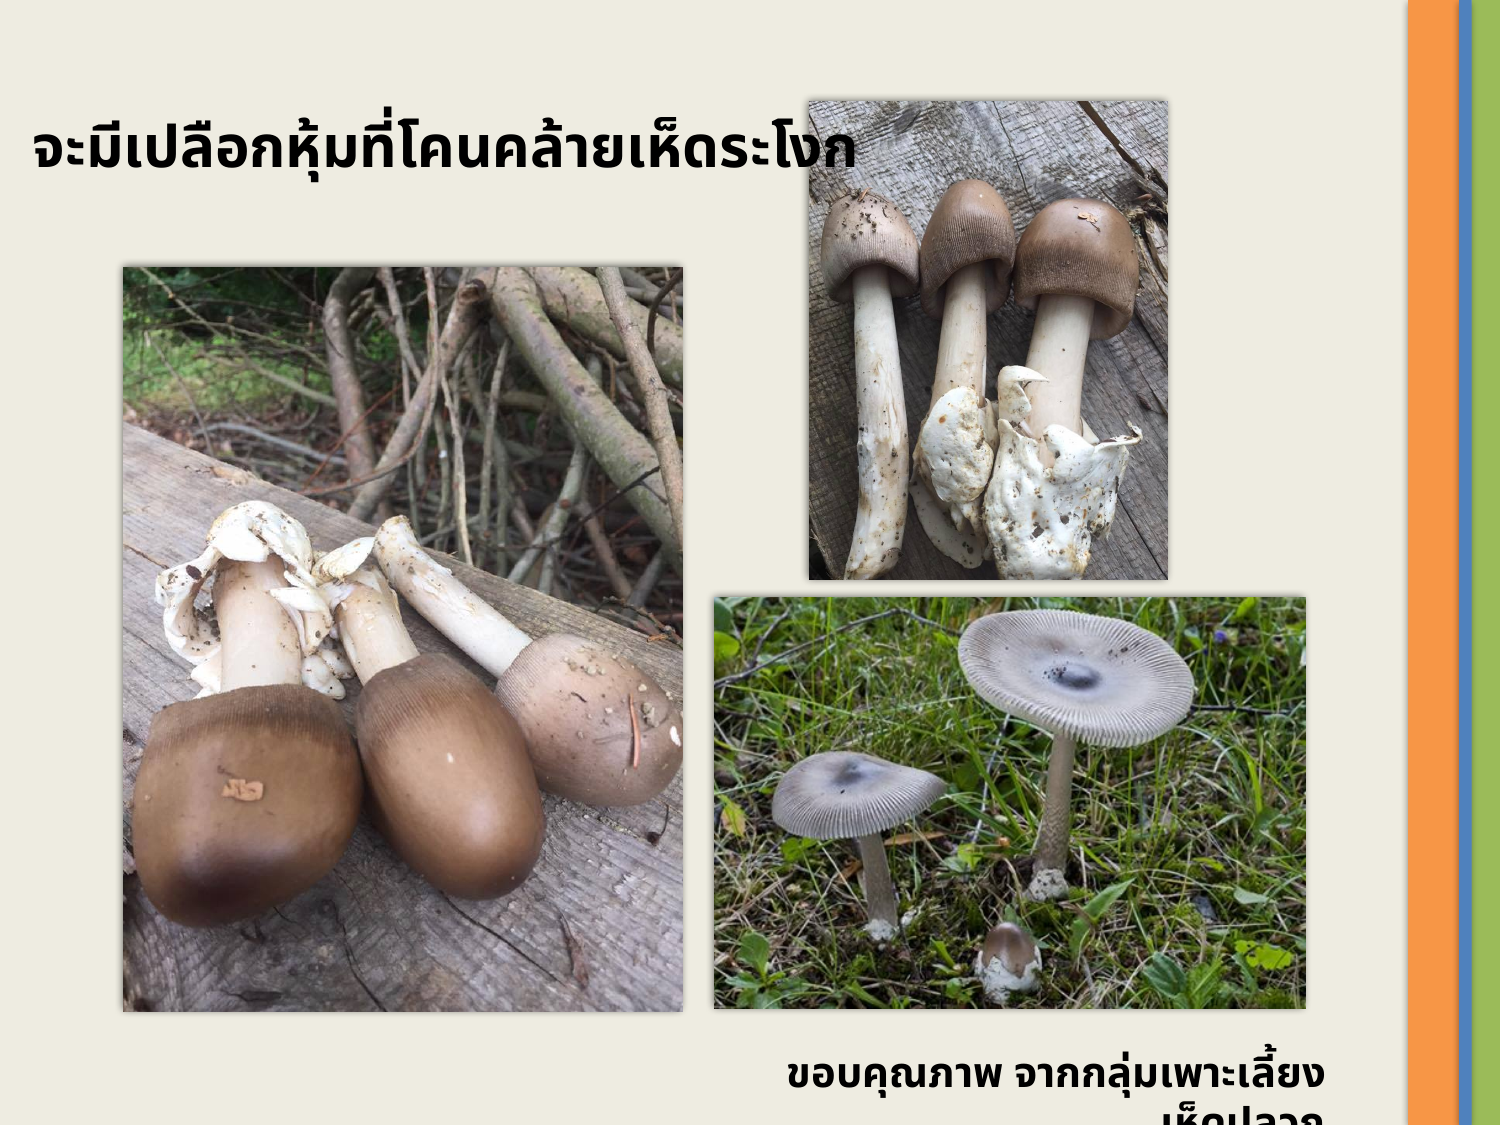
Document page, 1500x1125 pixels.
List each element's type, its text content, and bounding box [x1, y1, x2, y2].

picture [714, 597, 1306, 1010]
picture [808, 101, 1168, 580]
text_box จะมีเปลือกหุ้มที่โคนคล้ายเห็ดระโงก [18, 101, 807, 187]
text_box ขอบคุณภาพ จากกลุ่มเพาะเลี้ยงเห็ดปลวก [771, 1038, 1341, 1125]
picture [123, 266, 683, 1012]
